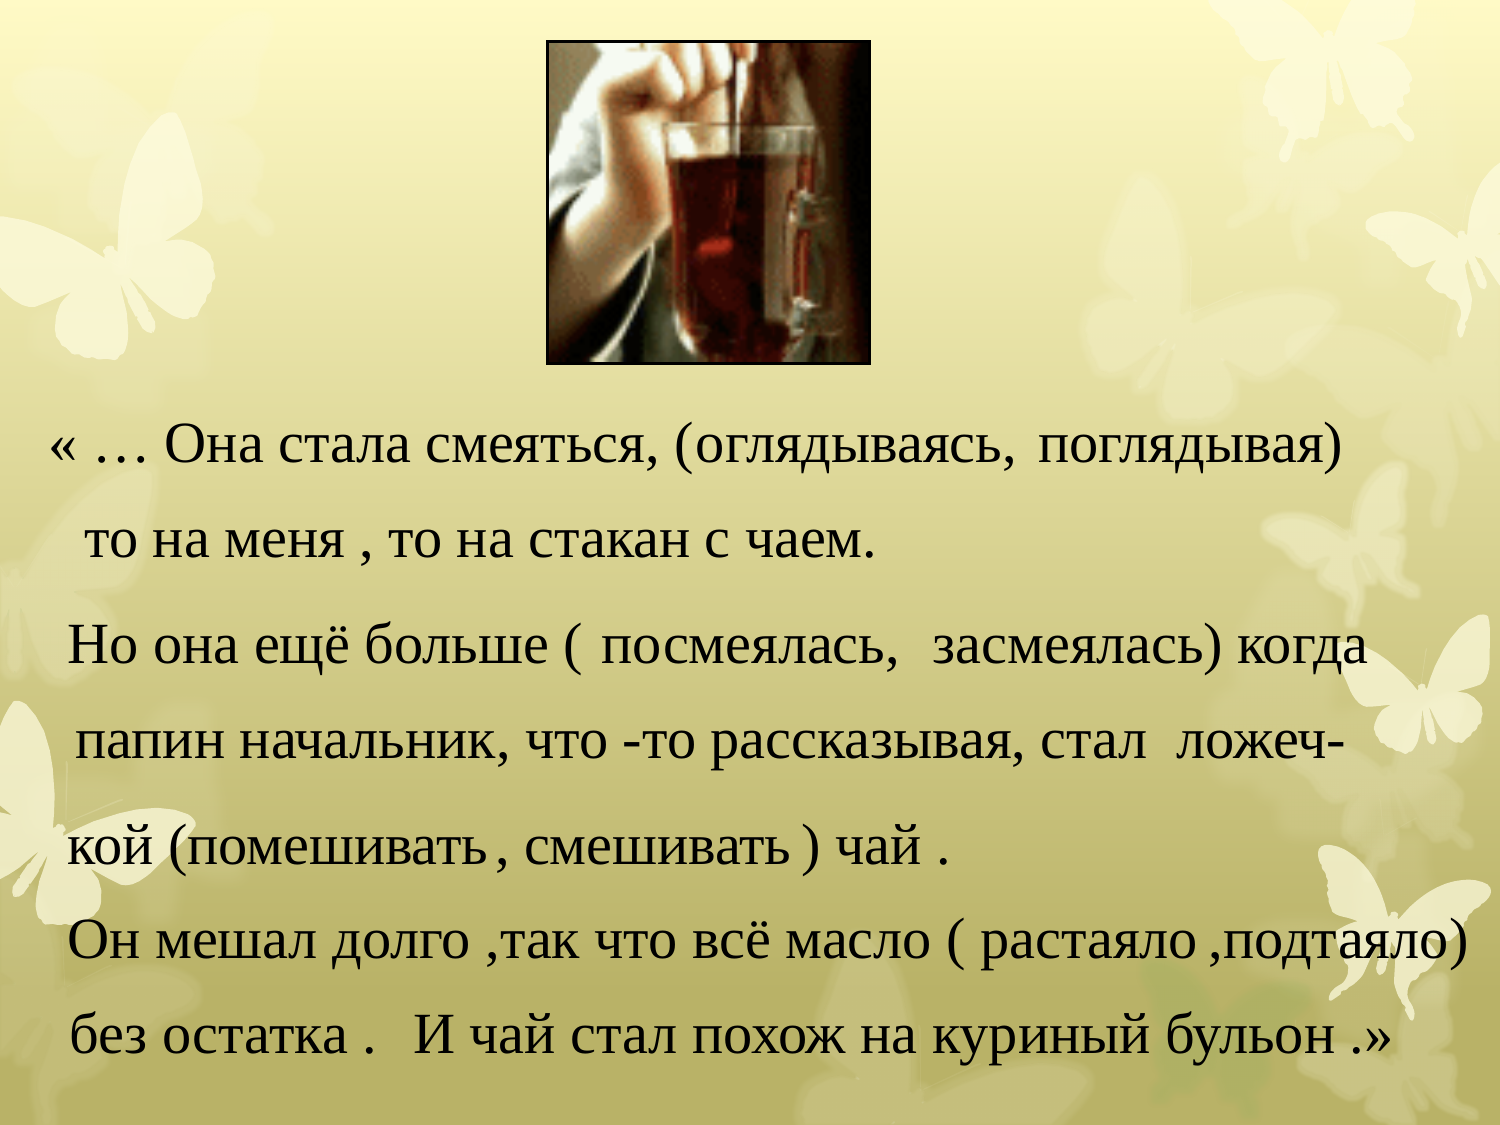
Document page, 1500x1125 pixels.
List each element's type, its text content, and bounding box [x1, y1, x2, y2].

text_box Он мешал долго ,так что всё масло ( растаяло [53, 893, 1179, 978]
picture [548, 42, 869, 363]
text_box поглядывая) [1023, 397, 1373, 482]
text_box без остатка . [55, 987, 393, 1073]
text_box ) чай . [786, 798, 966, 884]
text_box оглядываясь, [681, 397, 1023, 482]
text_box засмеялась) когда [918, 597, 1399, 683]
text_box папин начальник, что -то рассказывая, стал ложеч- [60, 692, 1363, 778]
text_box кой (помешивать [53, 798, 480, 884]
text_box Но она ещё больше ( [53, 597, 803, 753]
text_box ,подтаяло [1179, 893, 1435, 978]
text_box то на меня , то на стакан с чаем. [69, 491, 893, 577]
text_box посмеялась, [586, 597, 915, 683]
text_box « … Она стала смеяться, ( [33, 397, 681, 482]
text_box ) [1435, 893, 1500, 978]
text_box , смешивать [480, 798, 786, 884]
text_box И чай стал похож на куриный бульон .» [398, 987, 1410, 1073]
